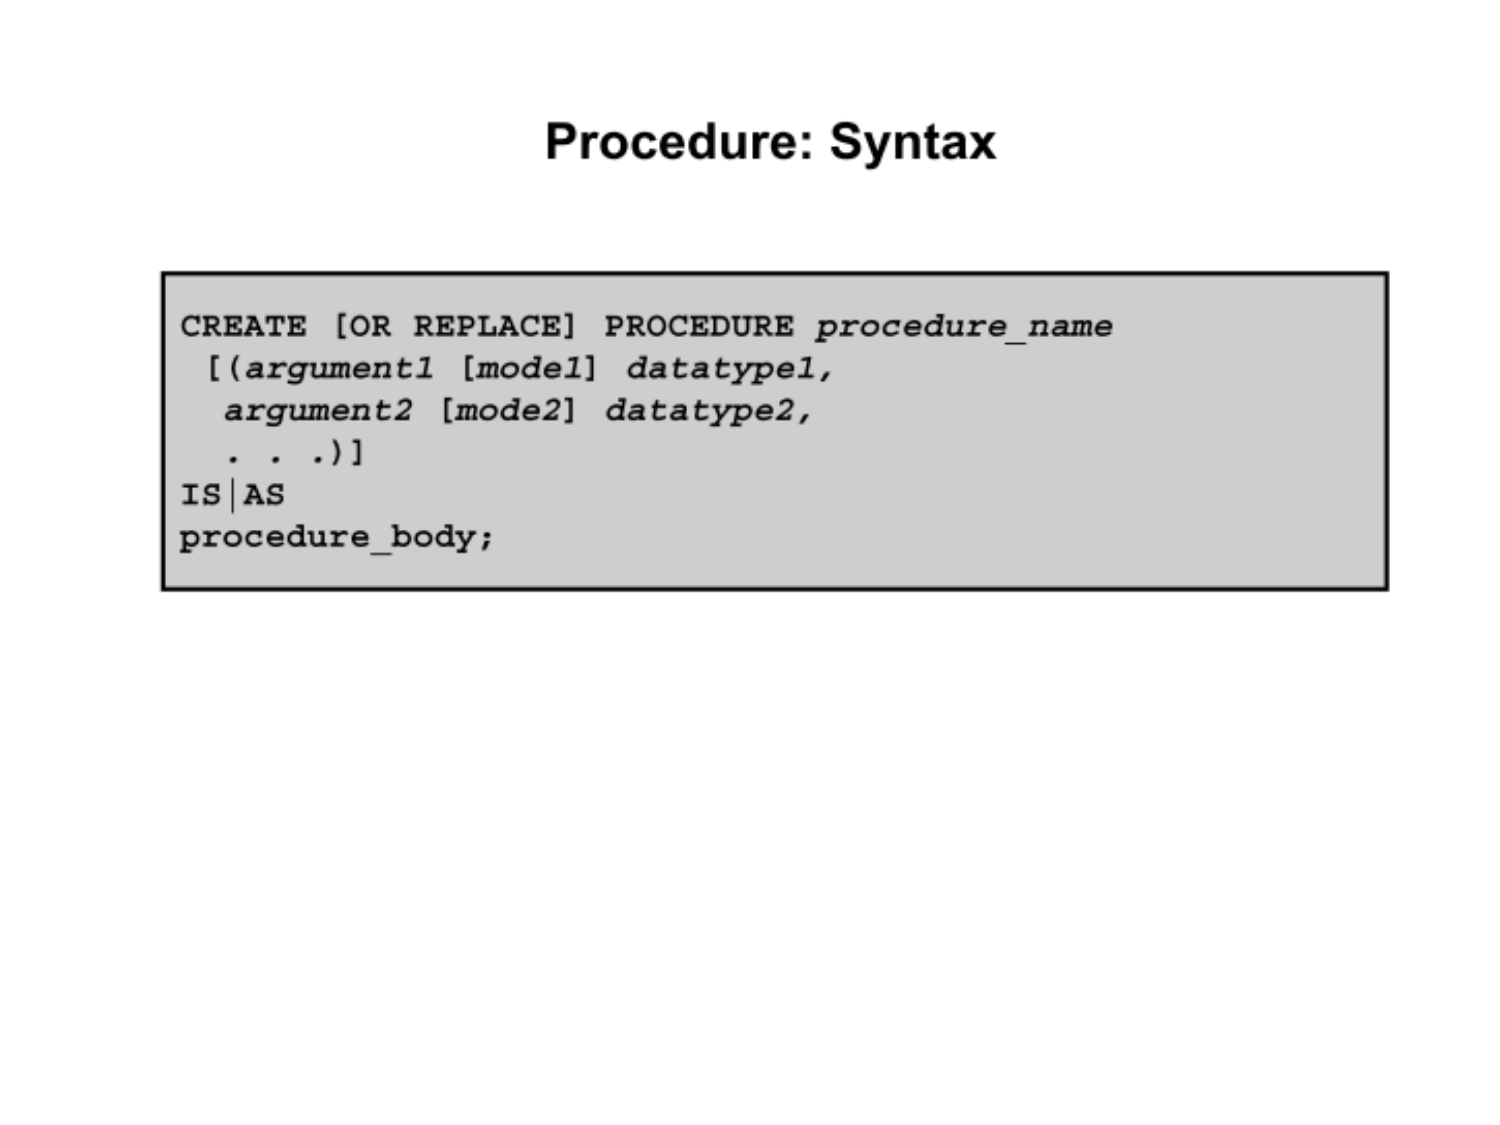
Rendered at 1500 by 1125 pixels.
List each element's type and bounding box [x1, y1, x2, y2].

picture [74, 49, 1451, 726]
